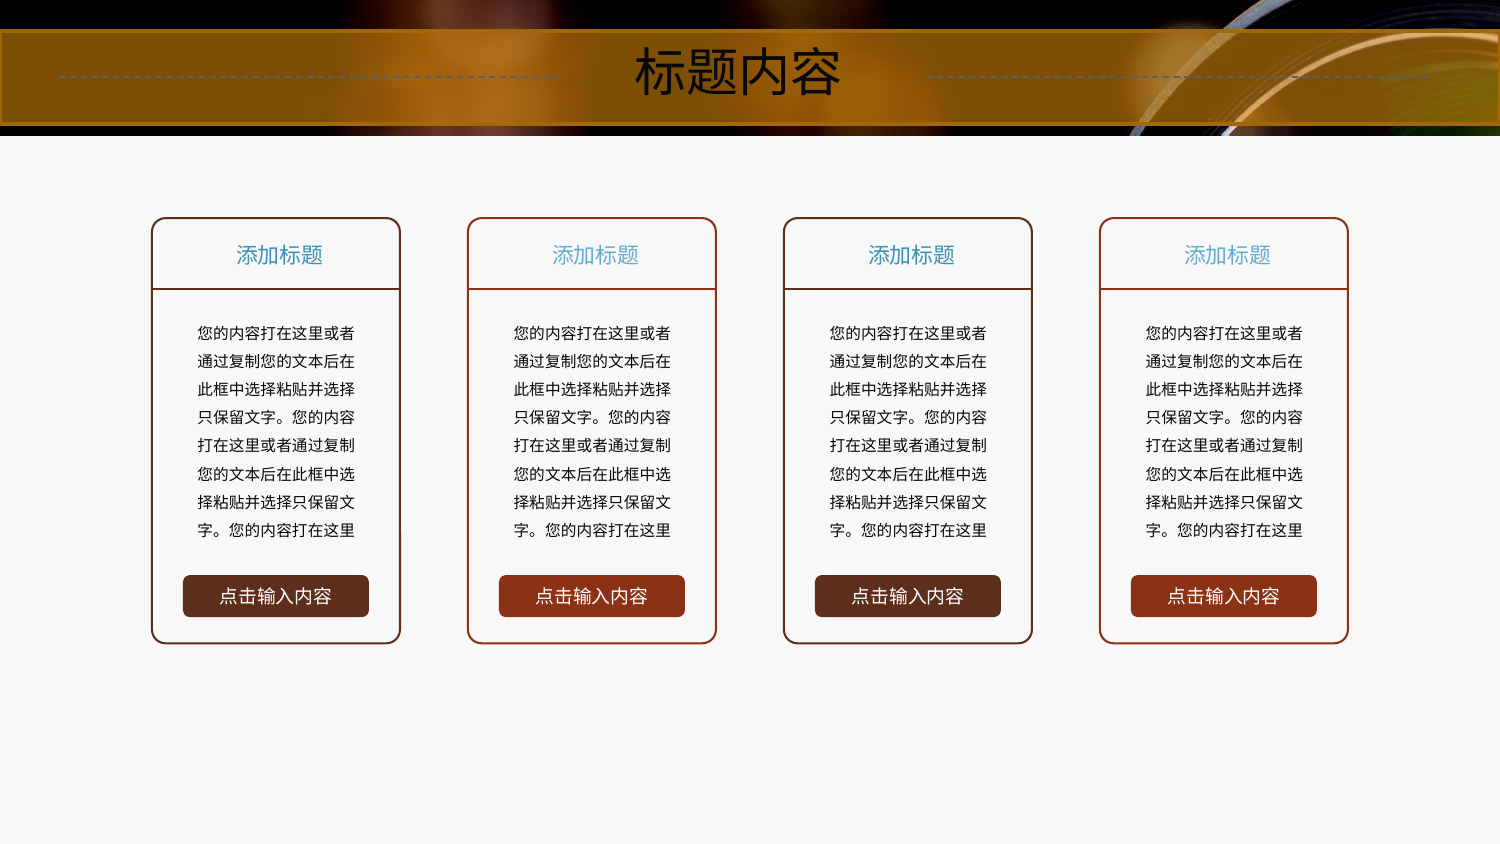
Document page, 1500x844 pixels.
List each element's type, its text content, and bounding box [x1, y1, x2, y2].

picture [0, 0, 1500, 29]
text_box 标题内容 [608, 32, 868, 110]
text_box 您的内容打在这里或者通过复制您的文本后在此框中选择粘贴并选择只保留文字。您的内容打在这里或者通过复制您的文本后在此框中选择粘贴并选择只保留文字。您的内容打在这里 [186, 308, 374, 546]
text_box [149, 215, 403, 646]
text_box [465, 215, 719, 646]
text_box 您的内容打在这里或者通过复制您的文本后在此框中选择粘贴并选择只保留文字。您的内容打在这里或者通过复制您的文本后在此框中选择粘贴并选择只保留文字。您的内容打在这里 [1134, 308, 1322, 546]
picture [0, 126, 1500, 136]
text_box 添加标题 [537, 234, 655, 276]
text_box 您的内容打在这里或者通过复制您的文本后在此框中选择粘贴并选择只保留文字。您的内容打在这里或者通过复制您的文本后在此框中选择粘贴并选择只保留文字。您的内容打在这里 [502, 308, 690, 546]
text_box 您的内容打在这里或者通过复制您的文本后在此框中选择粘贴并选择只保留文字。您的内容打在这里或者通过复制您的文本后在此框中选择粘贴并选择只保留文字。您的内容打在这里 [818, 308, 1006, 546]
text_box 点击输入内容 [496, 572, 688, 620]
text_box [781, 215, 1035, 646]
text_box 点击输入内容 [812, 572, 1004, 620]
text_box 添加标题 [221, 234, 339, 276]
text_box 添加标题 [1169, 234, 1287, 276]
text_box 点击输入内容 [180, 572, 372, 620]
text_box 点击输入内容 [1128, 572, 1320, 620]
text_box [1097, 215, 1351, 646]
text_box 添加标题 [853, 234, 971, 276]
